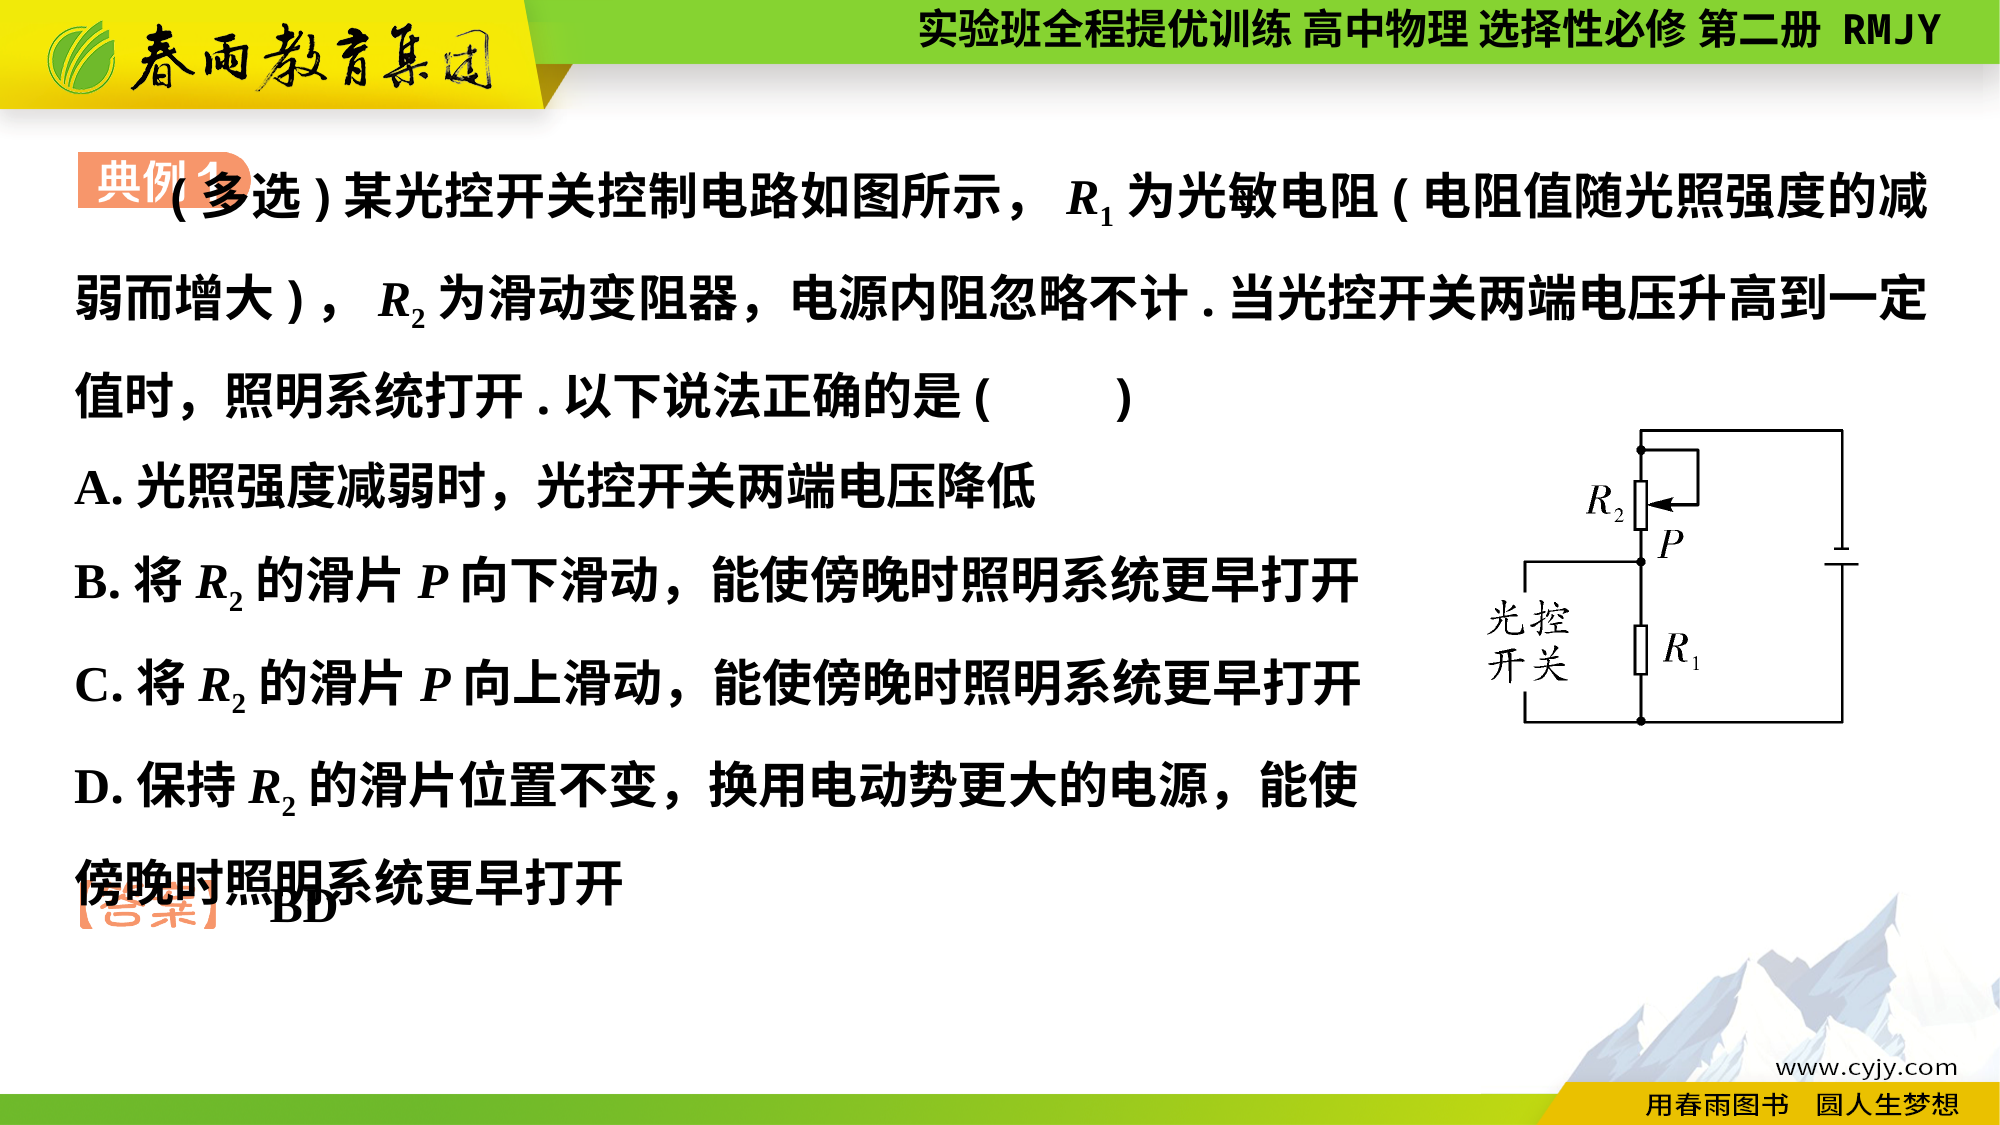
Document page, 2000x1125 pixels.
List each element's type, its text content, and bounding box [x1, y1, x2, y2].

picture [0, 0, 2000, 1125]
text_box BD [254, 865, 354, 940]
list (多选)某光控开关控制电路如图所示，R1为光敏电阻(电阻值随光照强度的减弱而增大)，R2为滑动变阻器，电源内阻忽略不计.当光控开关两端电压升高到一定值时，照明系统打开.以下说法正确的是 ( ) A.光照强度减弱时，光控开关两端电压降低 B.将R2的滑片P向下滑动，能使傍晚时照明系统更早打开 C.将R2的滑片P向上滑动，能使傍晚时照明系统更早打开 D.保持R2的滑片位置不变，换用电动势更大的电源，能使 傍晚时照明系统更早打开 [59, 122, 1944, 865]
